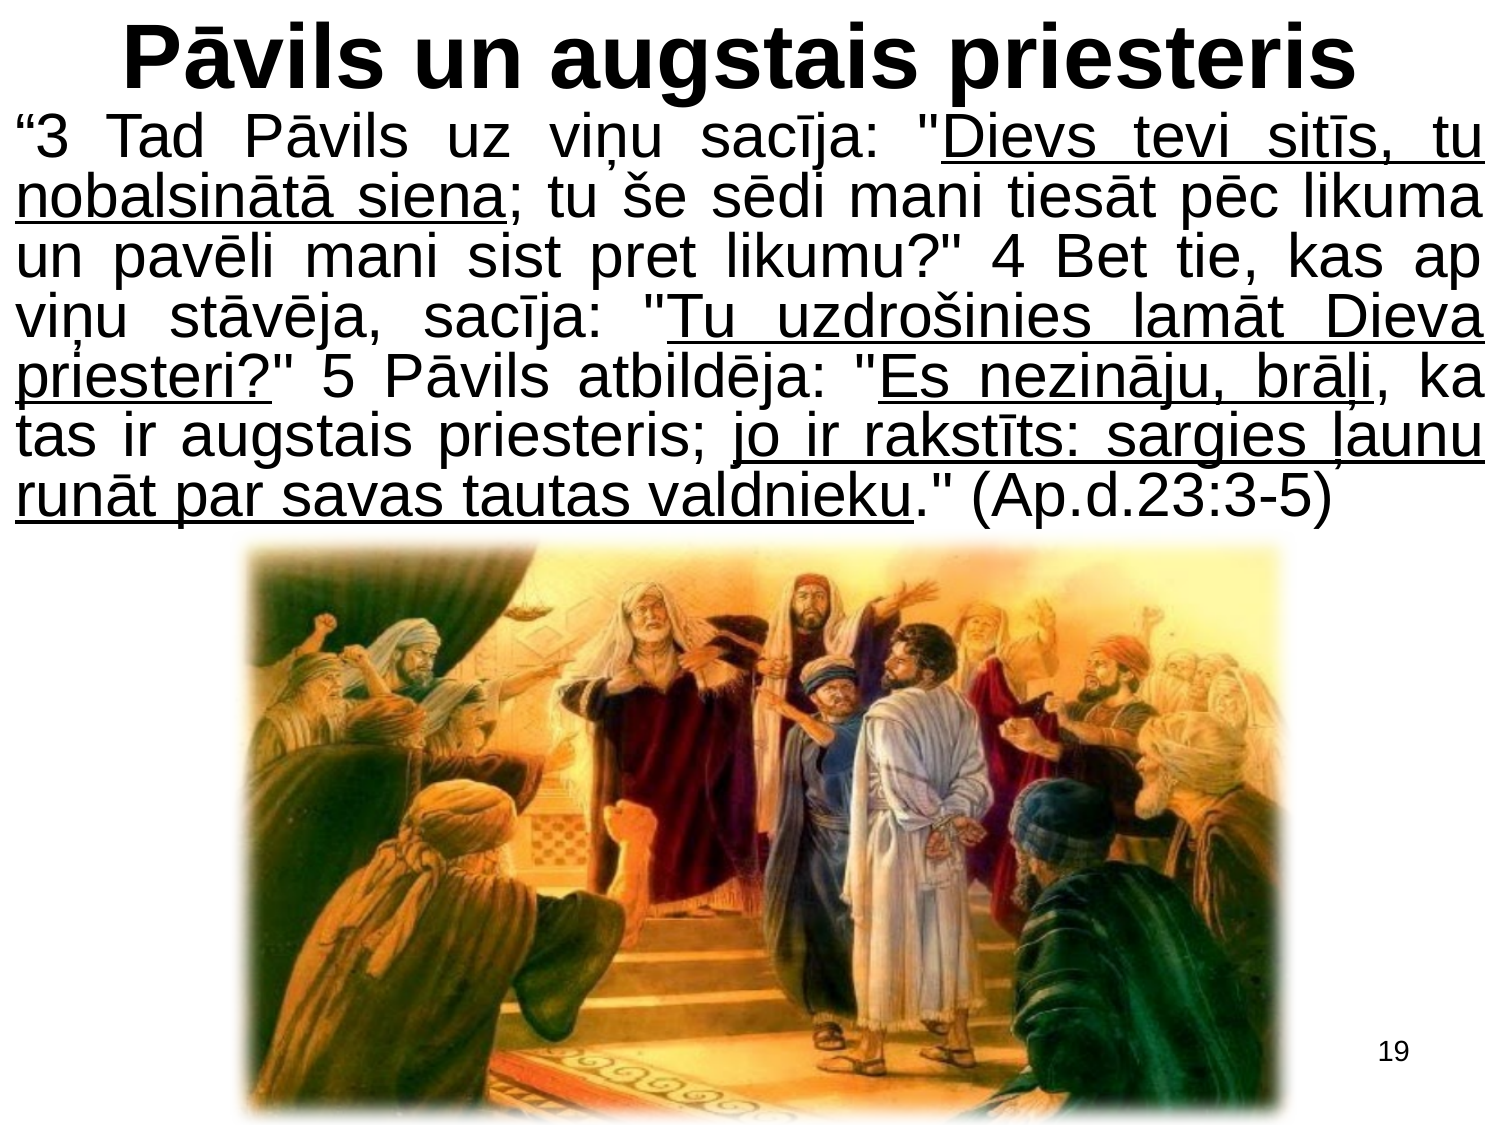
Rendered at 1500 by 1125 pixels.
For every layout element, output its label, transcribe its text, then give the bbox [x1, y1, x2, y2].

slide_number 19 [1302, 1024, 1426, 1103]
list “3 Tad Pāvils uz viņu sacīja: "Dievs tevi sitīs, tu nobalsinātā siena; tu še sēdi mani tiesāt pēc likuma un pavēli mani sist pret likumu?" 4 Bet tie, kas ap viņu stāvēja, sacīja: "Tu uzdrošinies lamāt Dieva priesteri?" 5 Pāvils atbildēja: "Es nezināju, brāļi, ka tas ir augstais priesteris; jo ir rakstīts: sargies ļaunu runāt par savas tautas valdnieku." (Ap.d.23:3-5) [0, 101, 1500, 303]
picture [229, 529, 1297, 1125]
title Pāvils un augstais priesteris [52, 18, 1430, 86]
